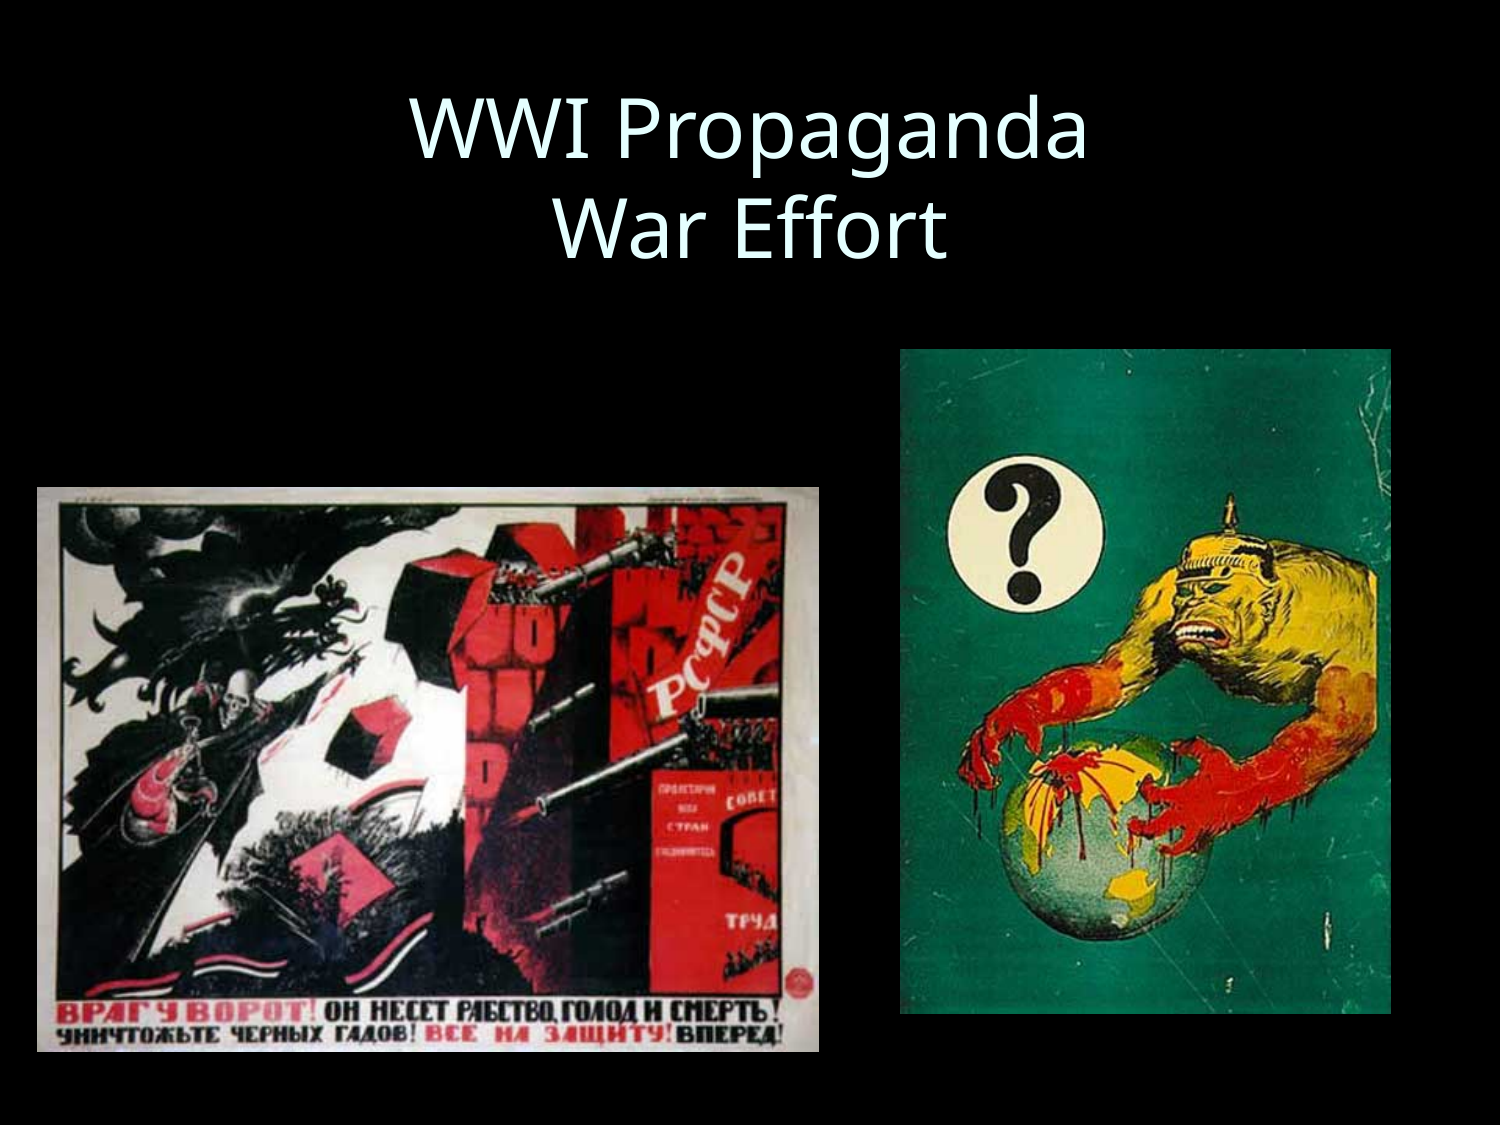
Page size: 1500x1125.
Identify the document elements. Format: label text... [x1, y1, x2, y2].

picture [899, 349, 1391, 1015]
title WWI Propaganda War Effort [74, 62, 1426, 288]
picture [37, 487, 819, 1052]
